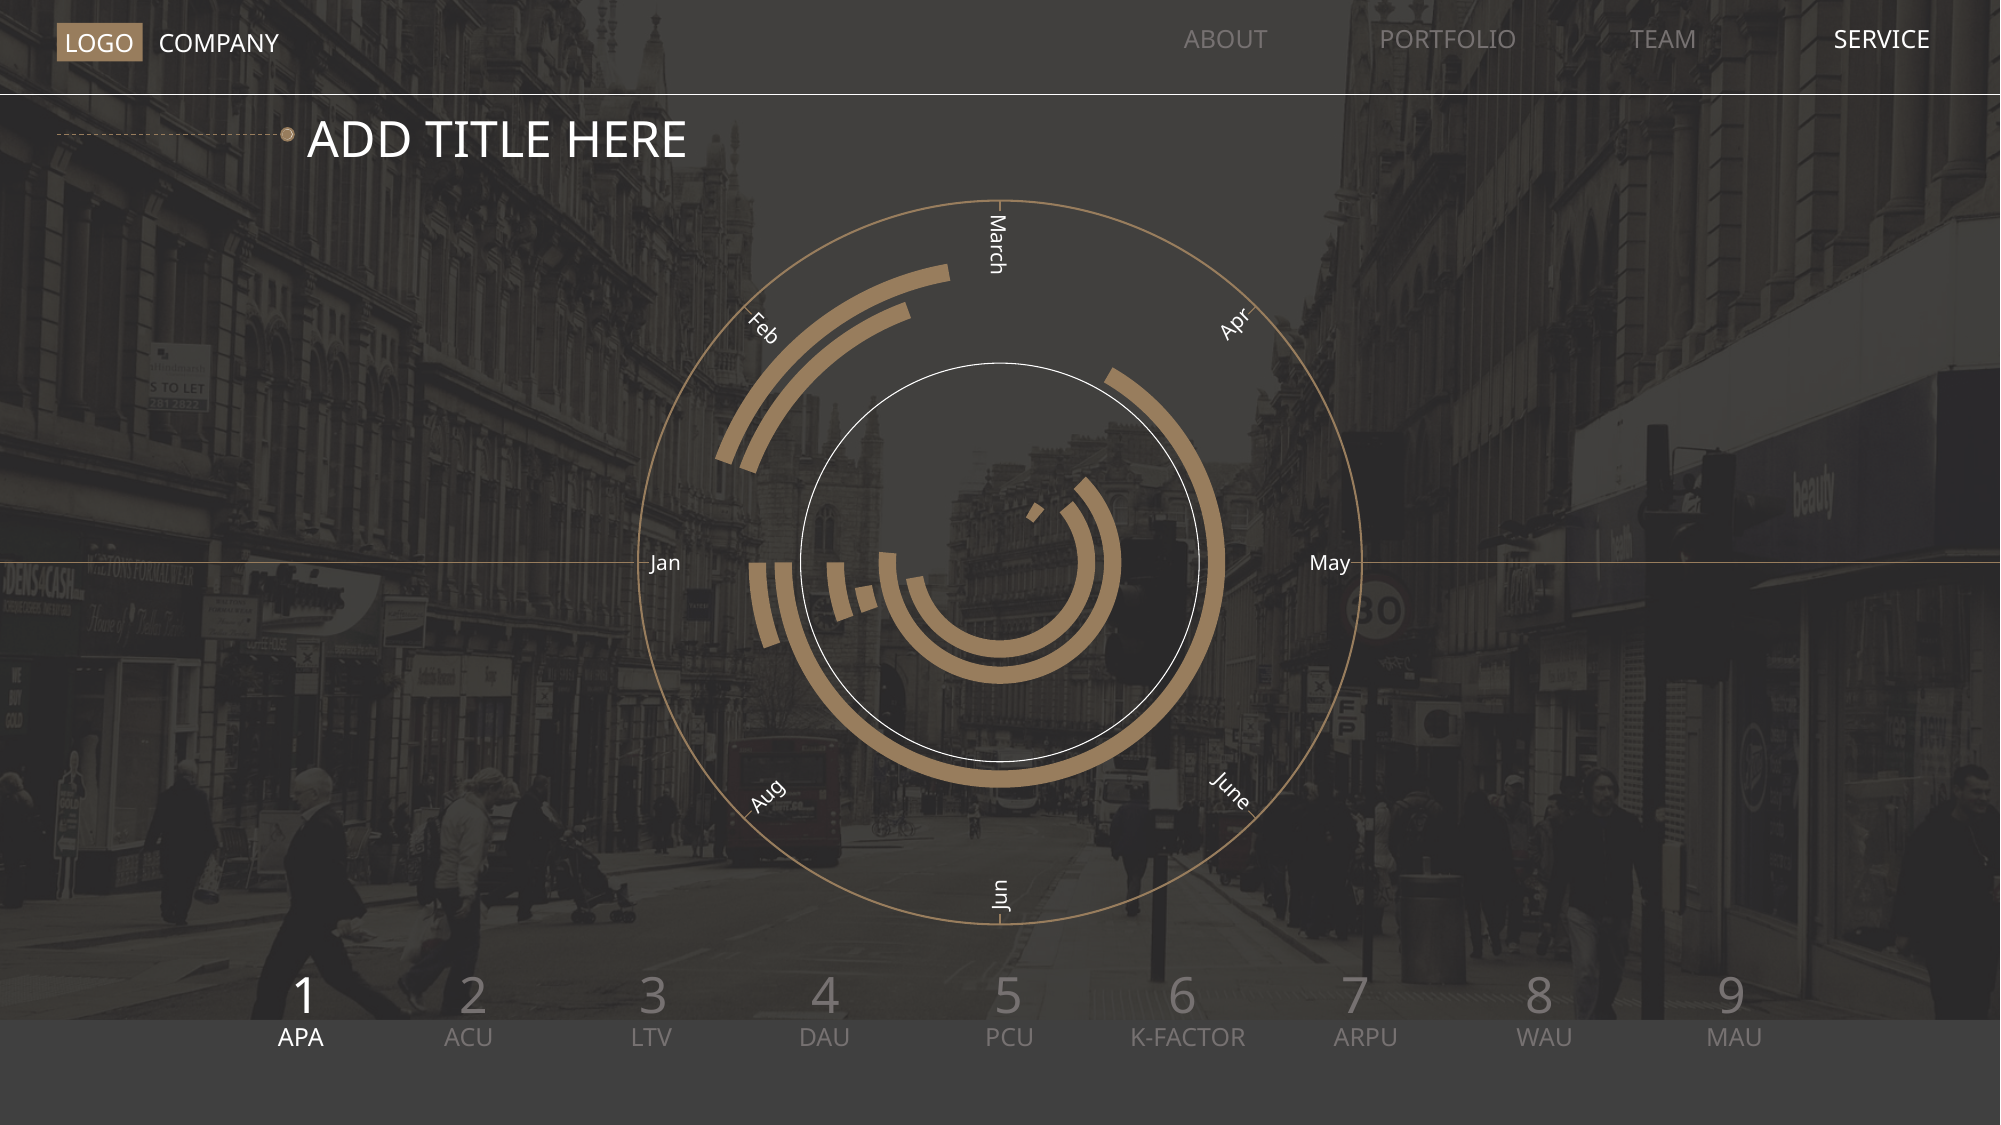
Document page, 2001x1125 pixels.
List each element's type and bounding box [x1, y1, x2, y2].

picture [0, 0, 2000, 94]
text_box [1001, 200, 1362, 925]
text_box [638, 200, 999, 925]
picture [0, 95, 2000, 1125]
